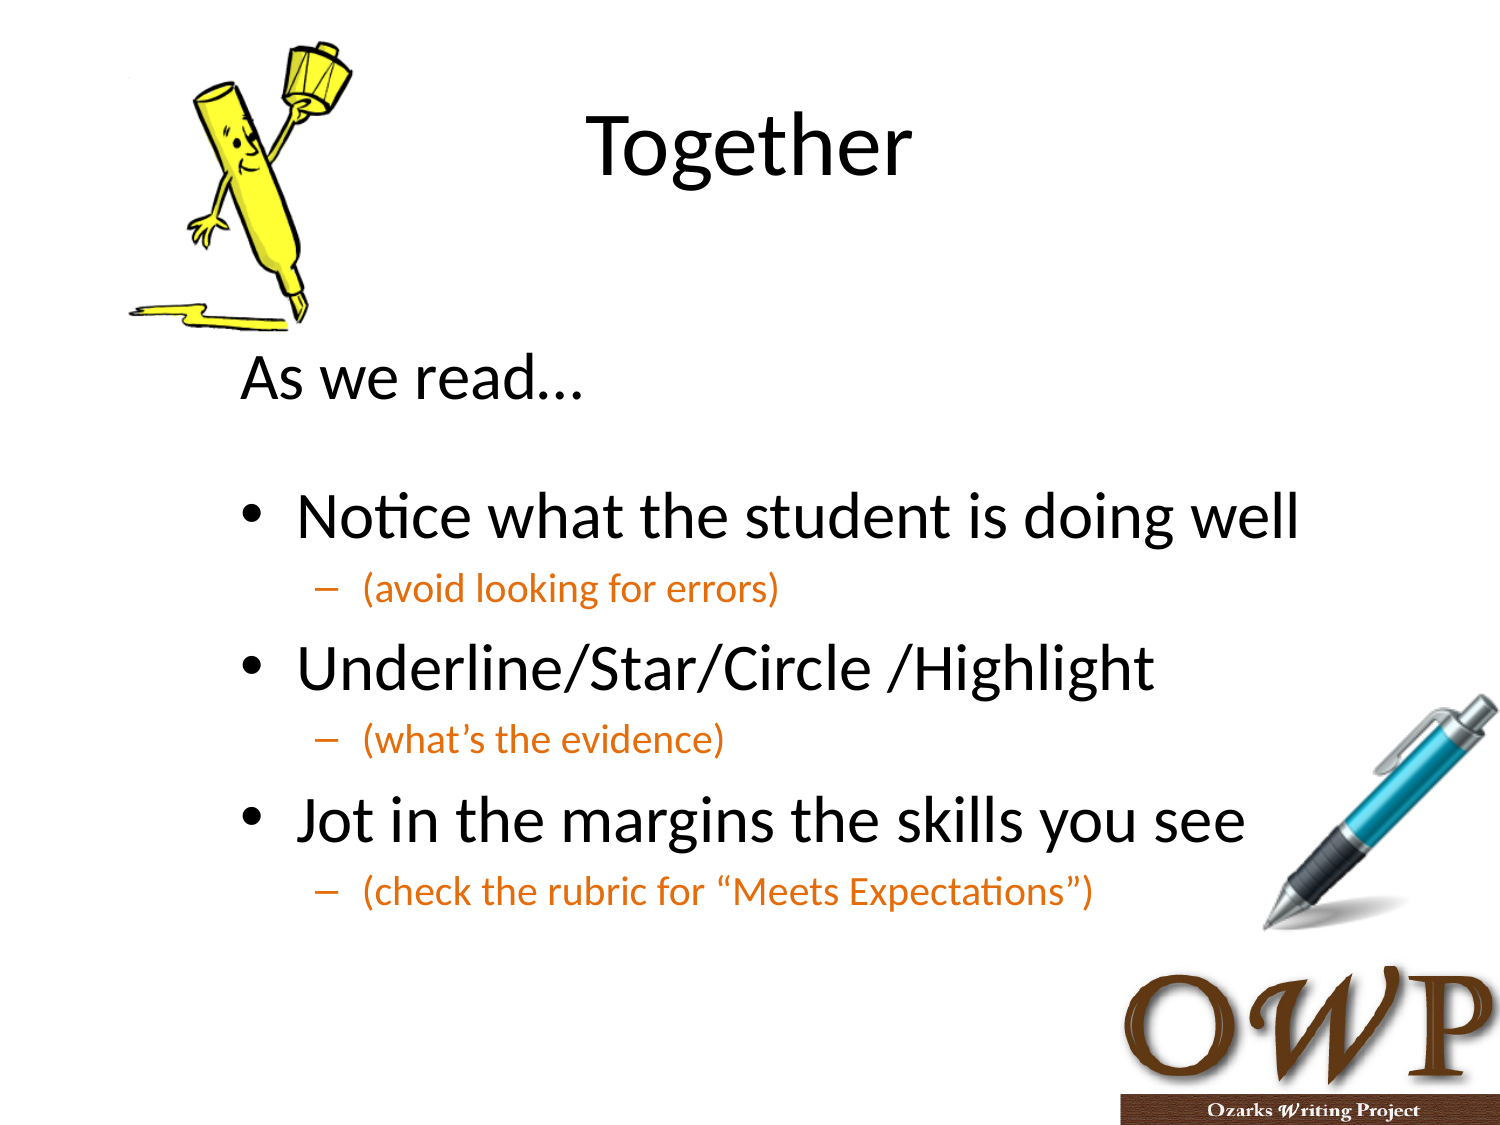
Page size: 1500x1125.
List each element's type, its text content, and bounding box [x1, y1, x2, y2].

title Together [416, 45, 1425, 233]
picture [1262, 693, 1500, 932]
picture [62, 0, 413, 351]
list As we read… Notice what the student is doing well (avoid looking for errors) Underline/Star/Circle /Highlight (what’s the evidence) Jot in the margins the skills you see (check the rubric for “Meets Expectations”) [225, 324, 1413, 1068]
picture [1120, 957, 1500, 1125]
